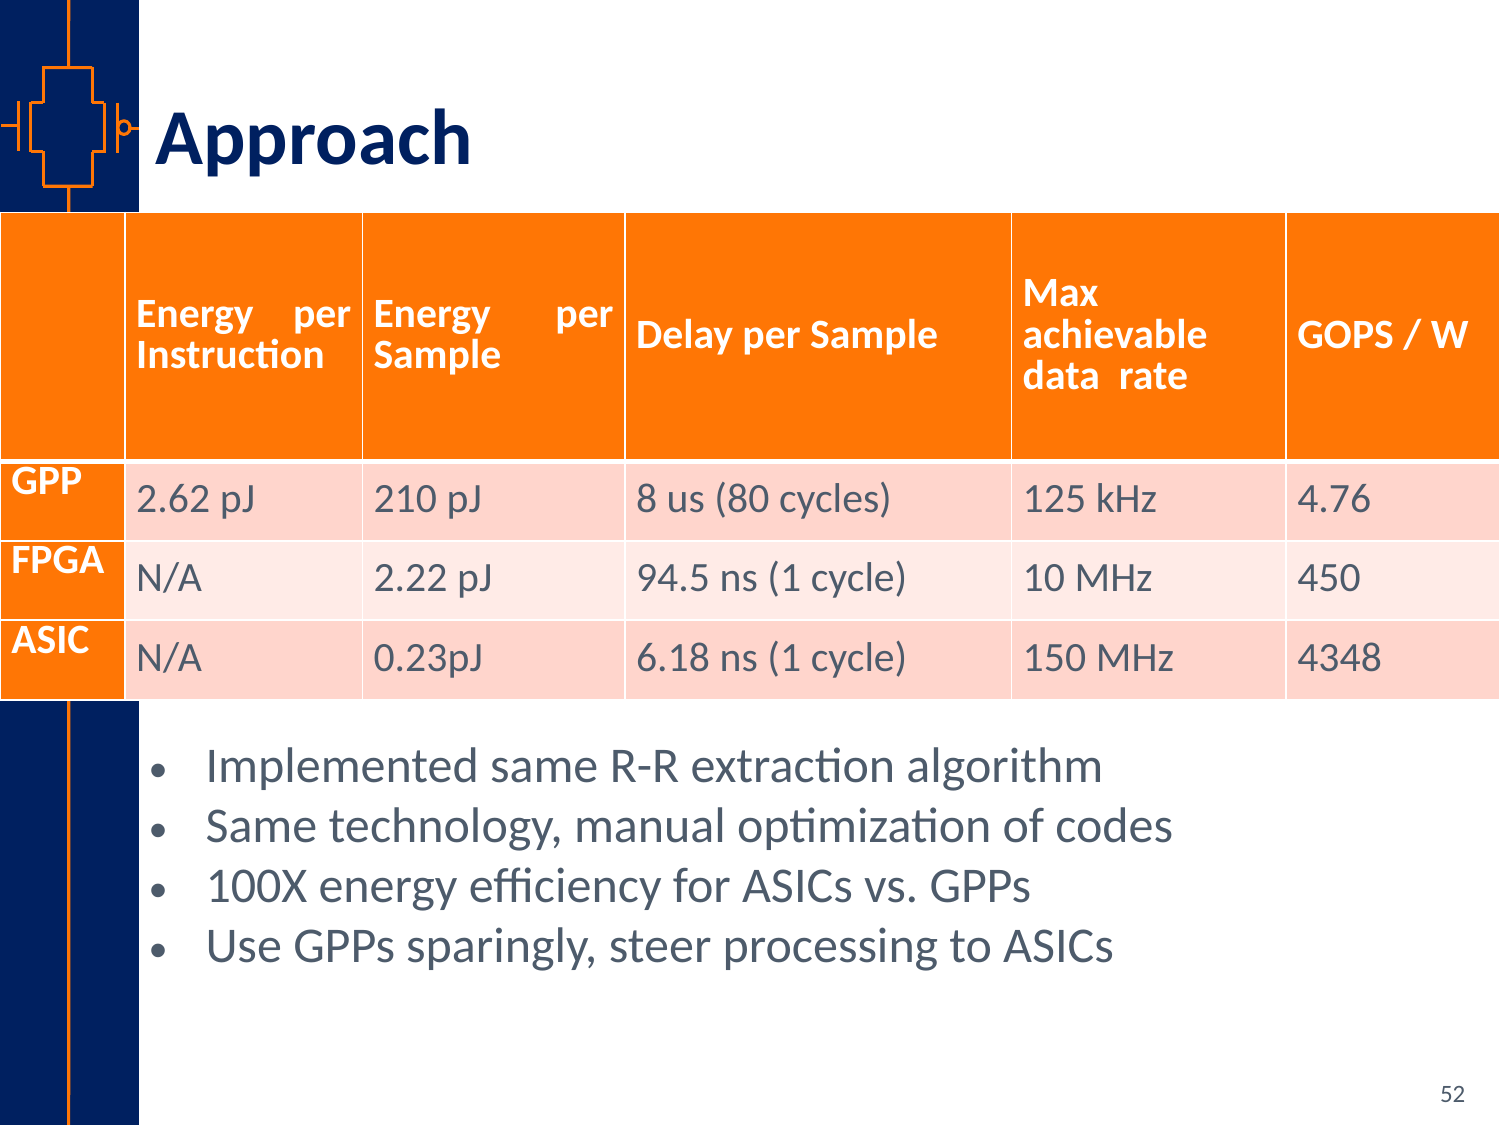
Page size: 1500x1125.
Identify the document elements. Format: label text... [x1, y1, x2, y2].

title Approach [140, 0, 1500, 188]
table_cell 0.23pJ [363, 621, 624, 699]
table_cell 150 MHz [1012, 621, 1285, 699]
text_box Implemented same R-R extraction algorithm Same technology, manual optimization of codes 100X energy efficiency for ASICs vs. GPPs Use GPPs sparingly, steer processing to ASICs [134, 737, 1500, 1125]
table_cell 2.22 pJ [363, 542, 624, 619]
table_cell N/A [126, 621, 362, 699]
table_cell 10 MHz [1012, 542, 1285, 619]
table_cell 4348 [1287, 621, 1499, 699]
table_header Energy per Sample [363, 213, 624, 459]
table_cell N/A [126, 542, 362, 619]
table_header [1, 213, 124, 459]
table_header Delay per Sample [626, 213, 1011, 459]
table_cell 2.62 pJ [126, 464, 362, 540]
table_cell 8 us (80 cycles) [626, 464, 1011, 540]
table_cell FPGA [1, 542, 124, 619]
table_cell 4.76 [1287, 464, 1499, 540]
table_cell 450 [1287, 542, 1499, 619]
table_cell 210 pJ [363, 464, 624, 540]
table_cell 6.18 ns (1 cycle) [626, 621, 1011, 699]
table_header Max achievable data rate [1012, 213, 1285, 459]
table_cell 94.5 ns (1 cycle) [626, 542, 1011, 619]
table_cell 125 kHz [1012, 464, 1285, 540]
slide_number 52 [1425, 1062, 1488, 1123]
table_cell GPP [1, 464, 124, 540]
table_header Energy per Instruction [126, 213, 362, 459]
table_cell ASIC [1, 621, 124, 699]
table_header GOPS / W [1287, 213, 1499, 459]
